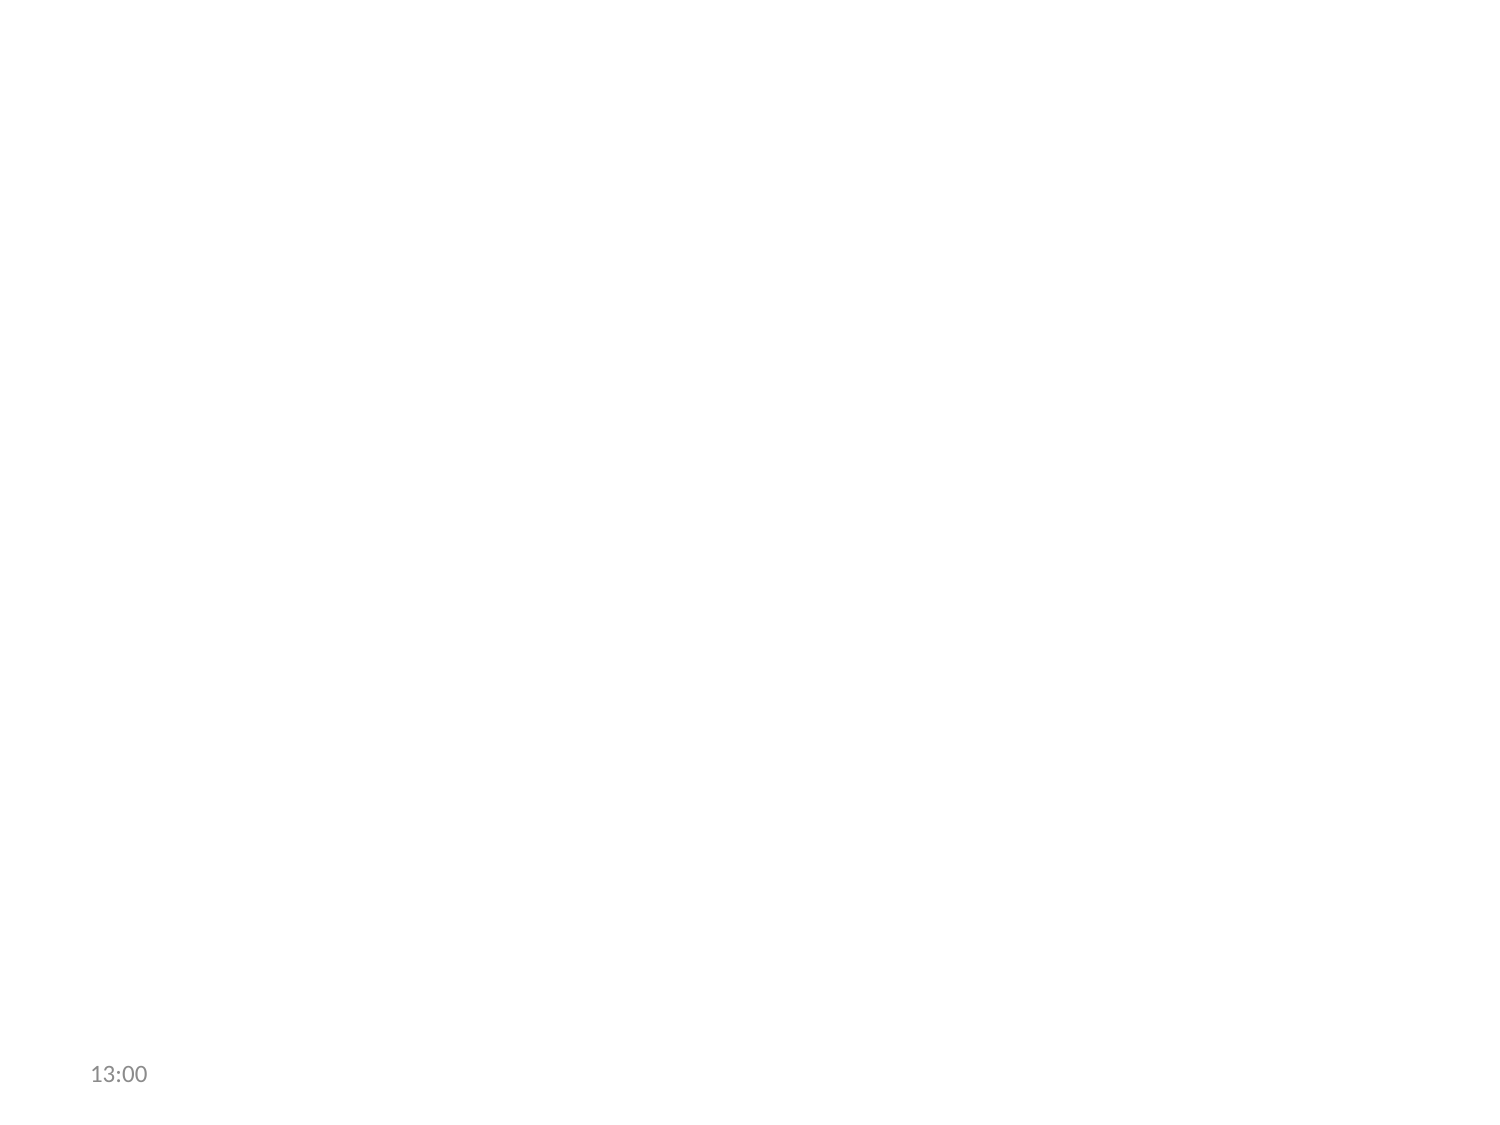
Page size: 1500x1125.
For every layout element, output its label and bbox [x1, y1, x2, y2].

slide_number [75, 1042, 425, 1103]
